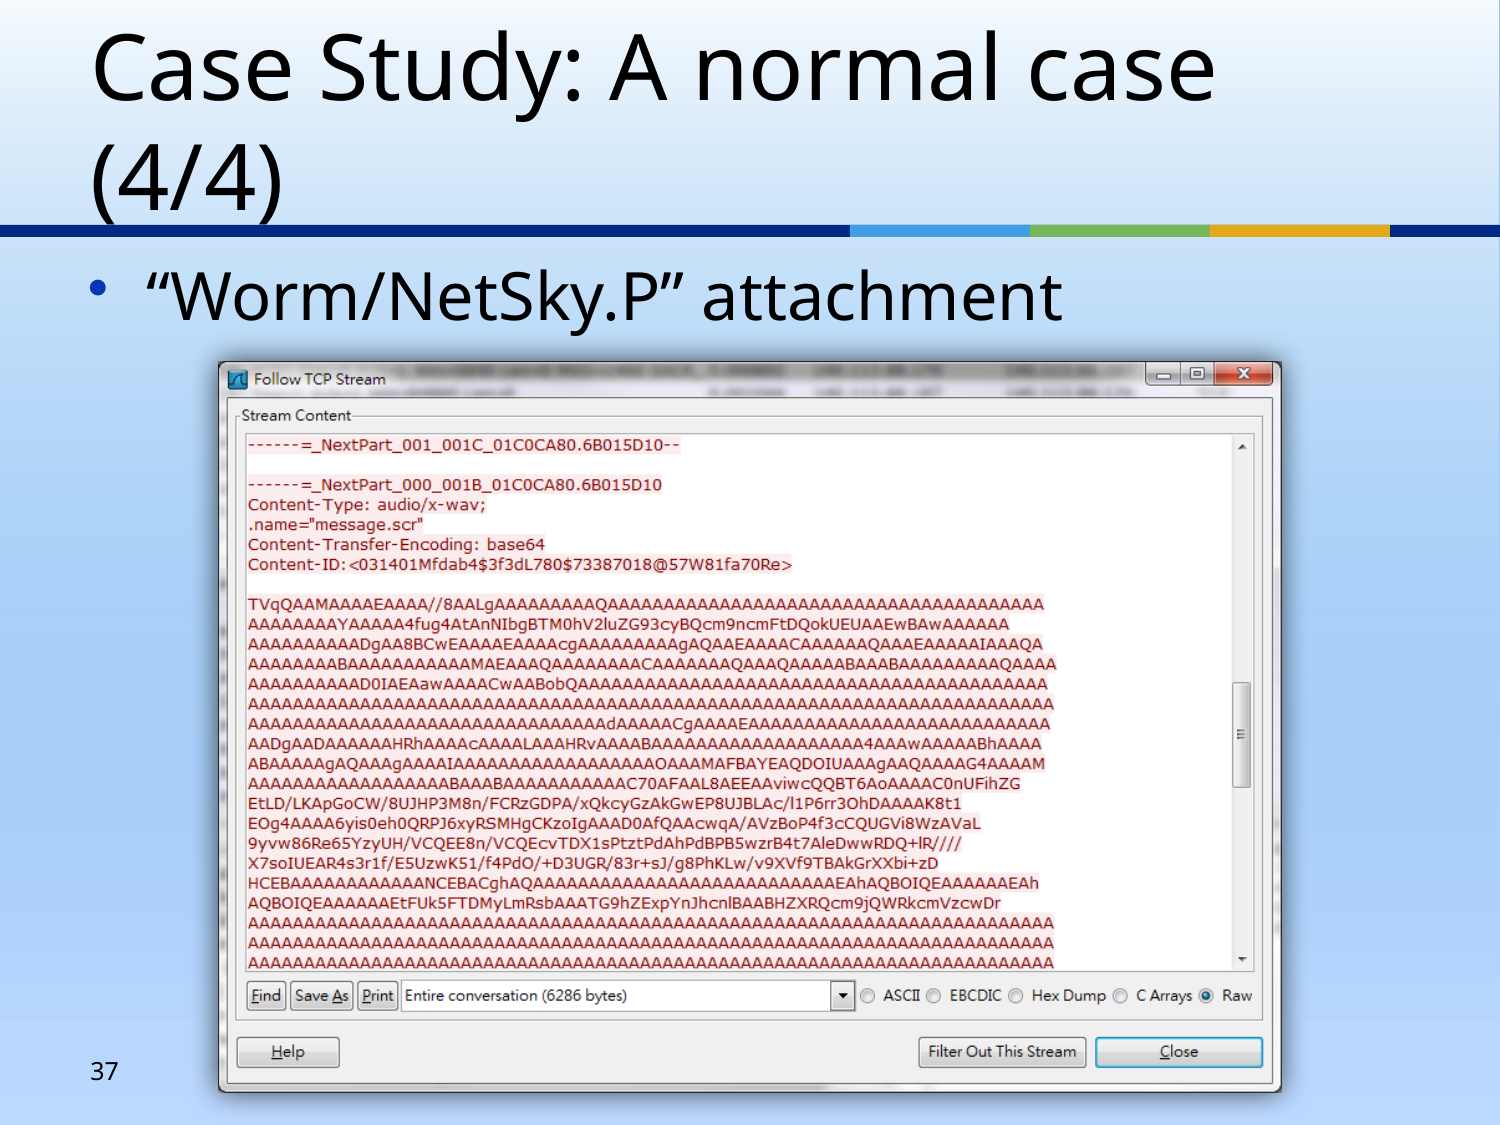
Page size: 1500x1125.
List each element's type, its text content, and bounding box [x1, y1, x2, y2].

slide_number 37 [75, 1042, 205, 1103]
list “Worm/NetSky.P” attachment [75, 246, 1425, 1005]
title Case Study: A normal case (4/4) [75, 24, 1425, 213]
picture [217, 361, 1282, 1094]
